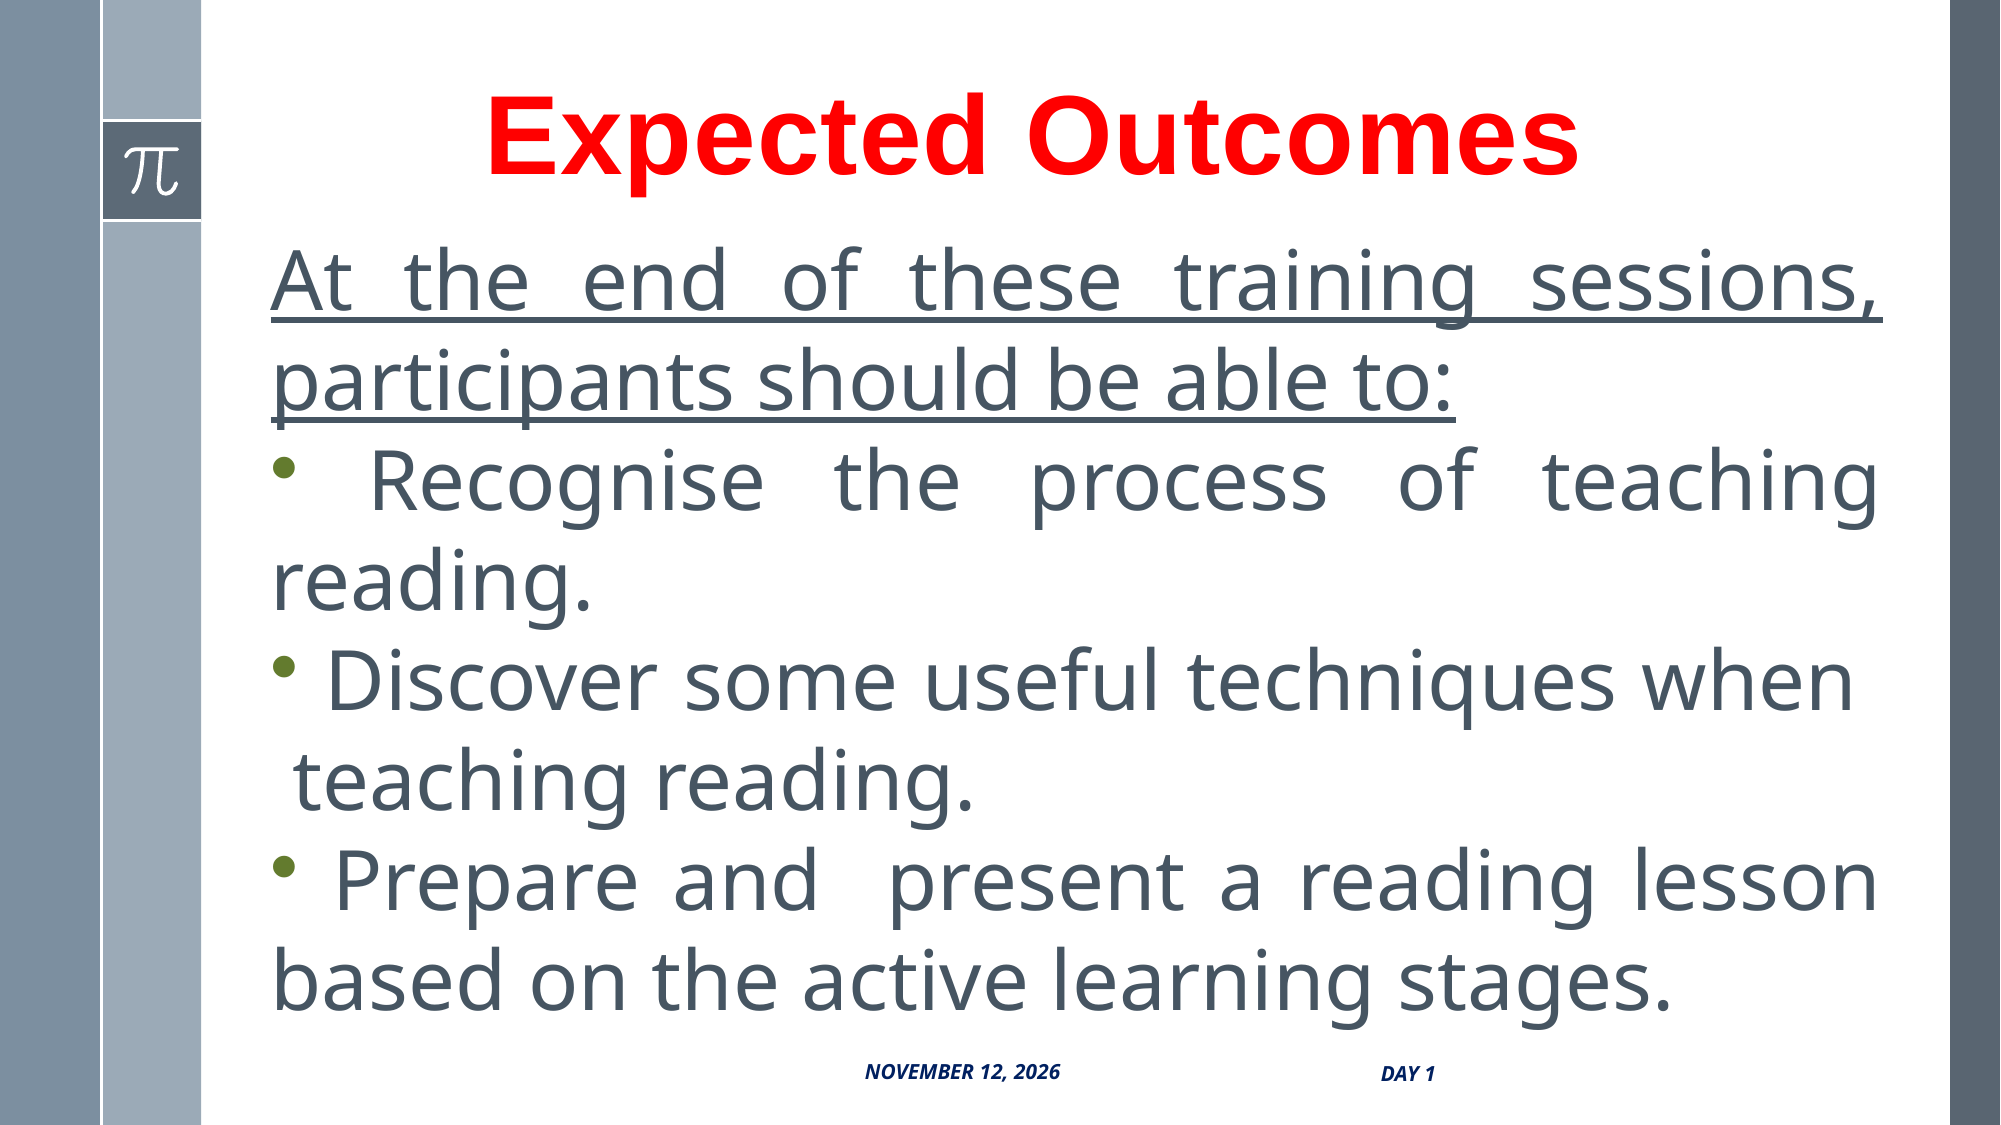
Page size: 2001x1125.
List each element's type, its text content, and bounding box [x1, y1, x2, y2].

footer Day 1 [1082, 1042, 1735, 1103]
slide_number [849, 1042, 1082, 1103]
text_box At the end of these training sessions, participants should be able to: Recognise the process of teaching reading. Discover some useful techniques when teaching reading. Prepare and present a reading lesson based on the active learning stages. [255, 219, 1898, 1035]
text_box Expected Outcomes [469, 54, 1598, 205]
